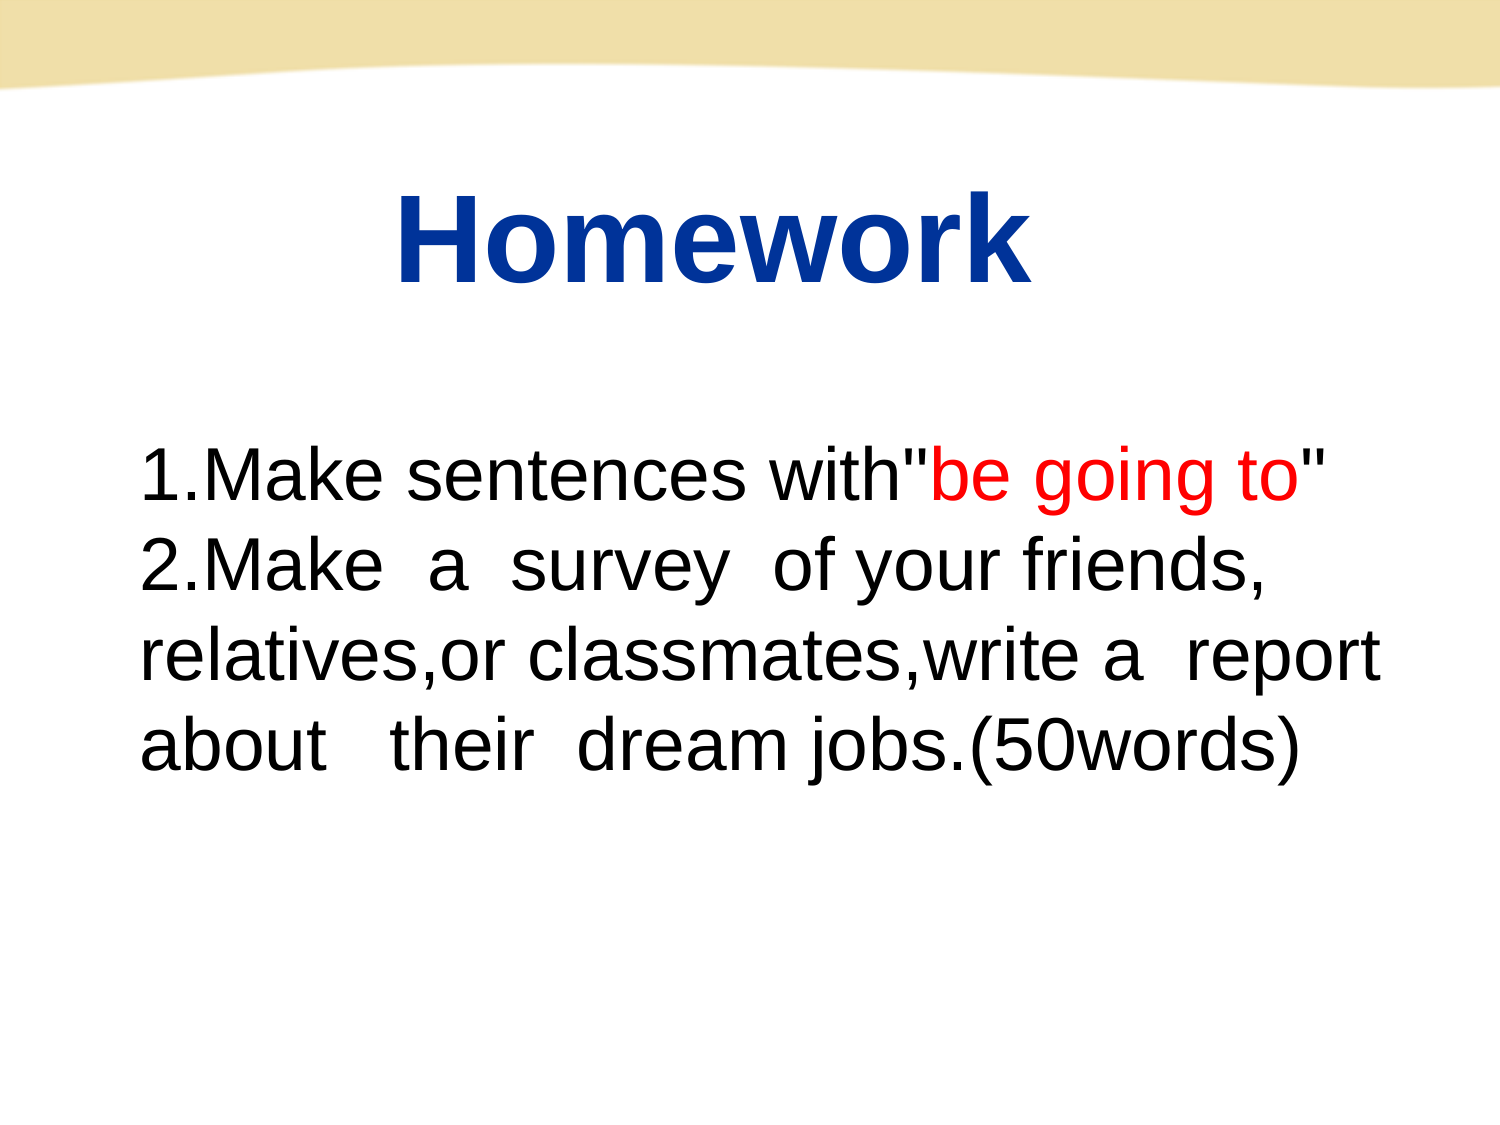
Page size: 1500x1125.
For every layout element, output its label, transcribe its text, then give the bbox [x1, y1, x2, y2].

text_box 1.Make sentences with"be going to" 2.Make a survey of your friends, relatives,or classmates,write a report about their dream jobs.(50words) [124, 399, 1500, 993]
picture [0, 0, 1500, 1125]
text_box Homework [378, 149, 1047, 315]
